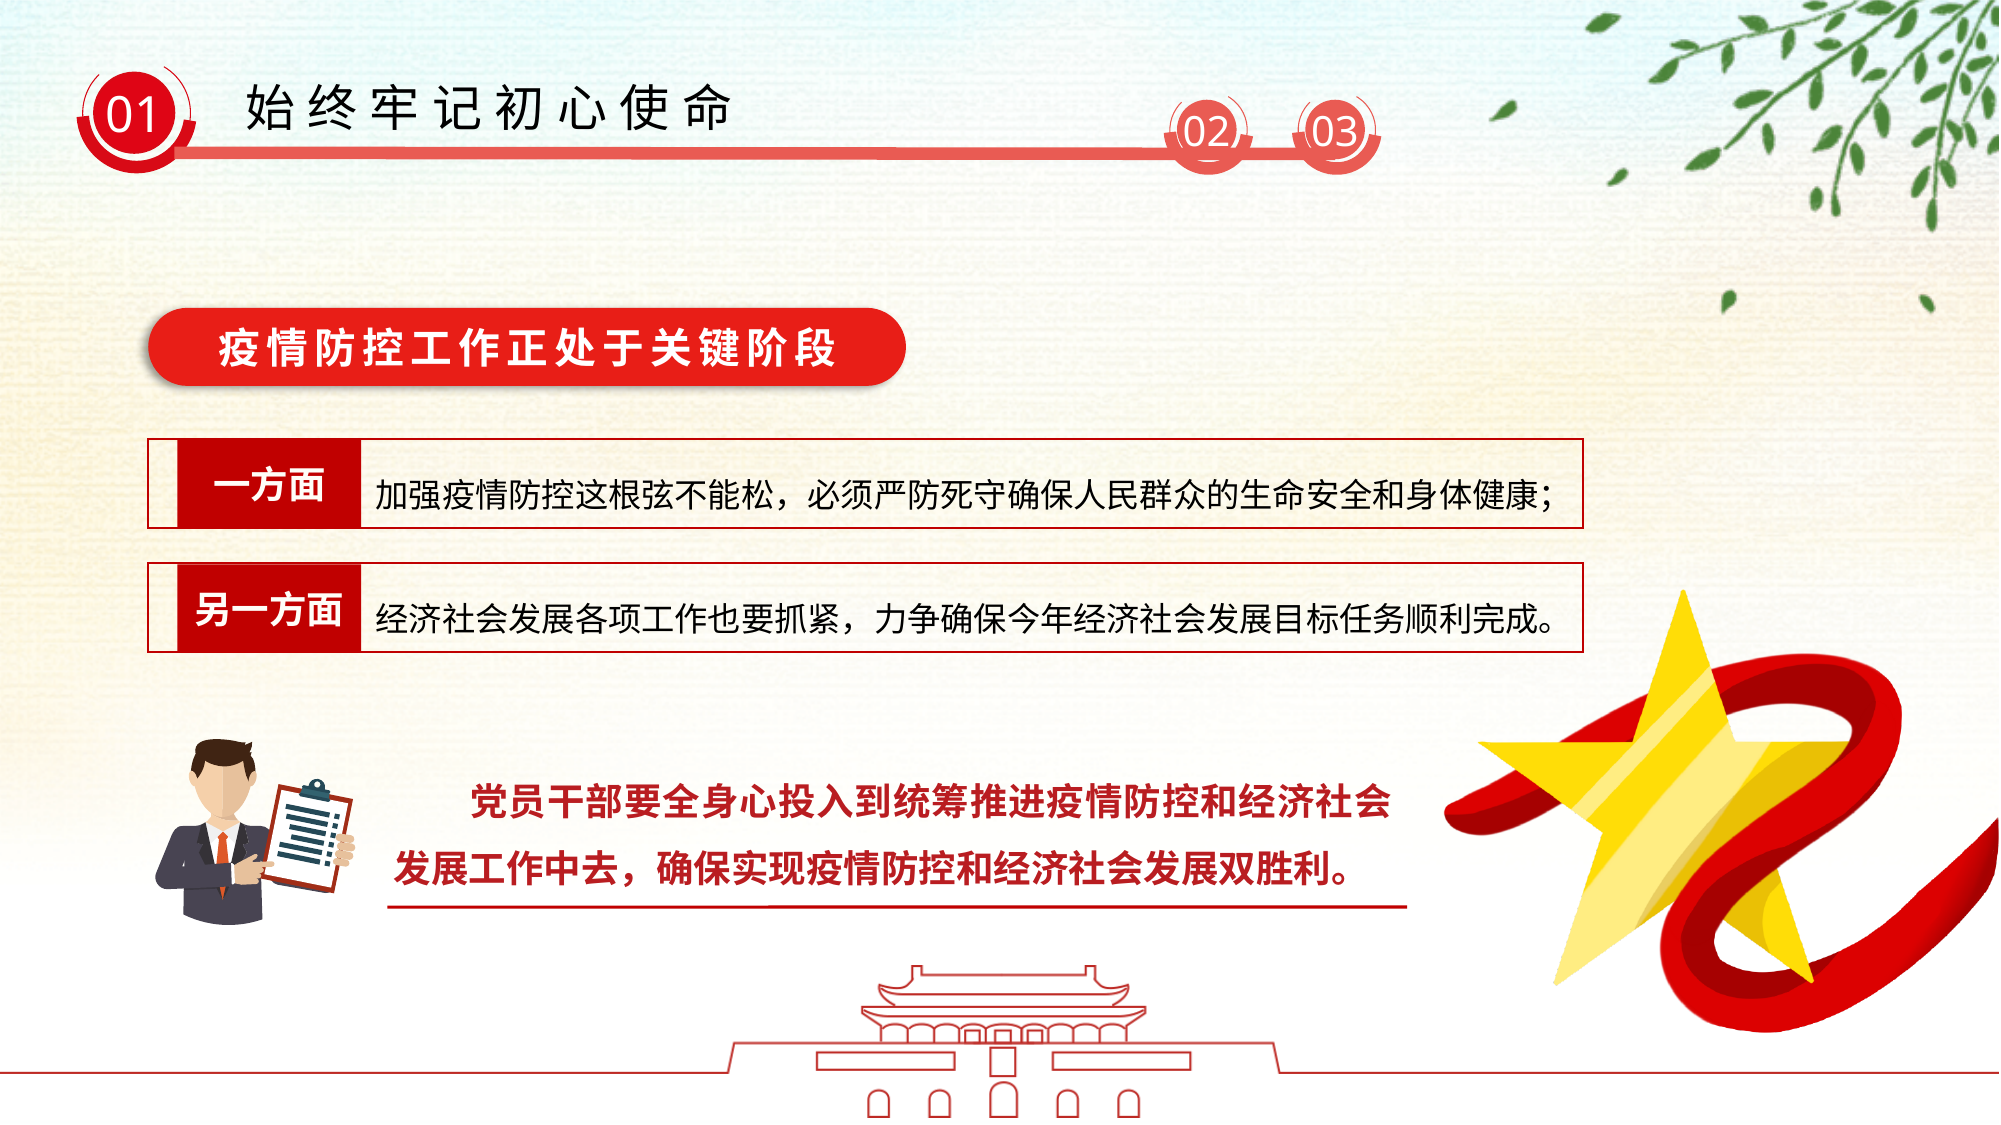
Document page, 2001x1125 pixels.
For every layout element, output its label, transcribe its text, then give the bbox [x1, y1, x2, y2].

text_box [148, 563, 1751, 653]
picture [0, 0, 1999, 1125]
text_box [148, 726, 356, 926]
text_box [82, 59, 191, 167]
text_box 疫情防控工作正处于关键阶段 [148, 307, 906, 386]
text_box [1169, 91, 1248, 169]
text_box 始终牢记初心使命 [230, 69, 1123, 144]
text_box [1298, 91, 1376, 169]
text_box 党员干部要全身心投入到统筹推进疫情防控和经济社会发展工作中去，确保实现疫情防控和经济社会发展双胜利。 [379, 747, 1408, 898]
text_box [148, 438, 1751, 528]
